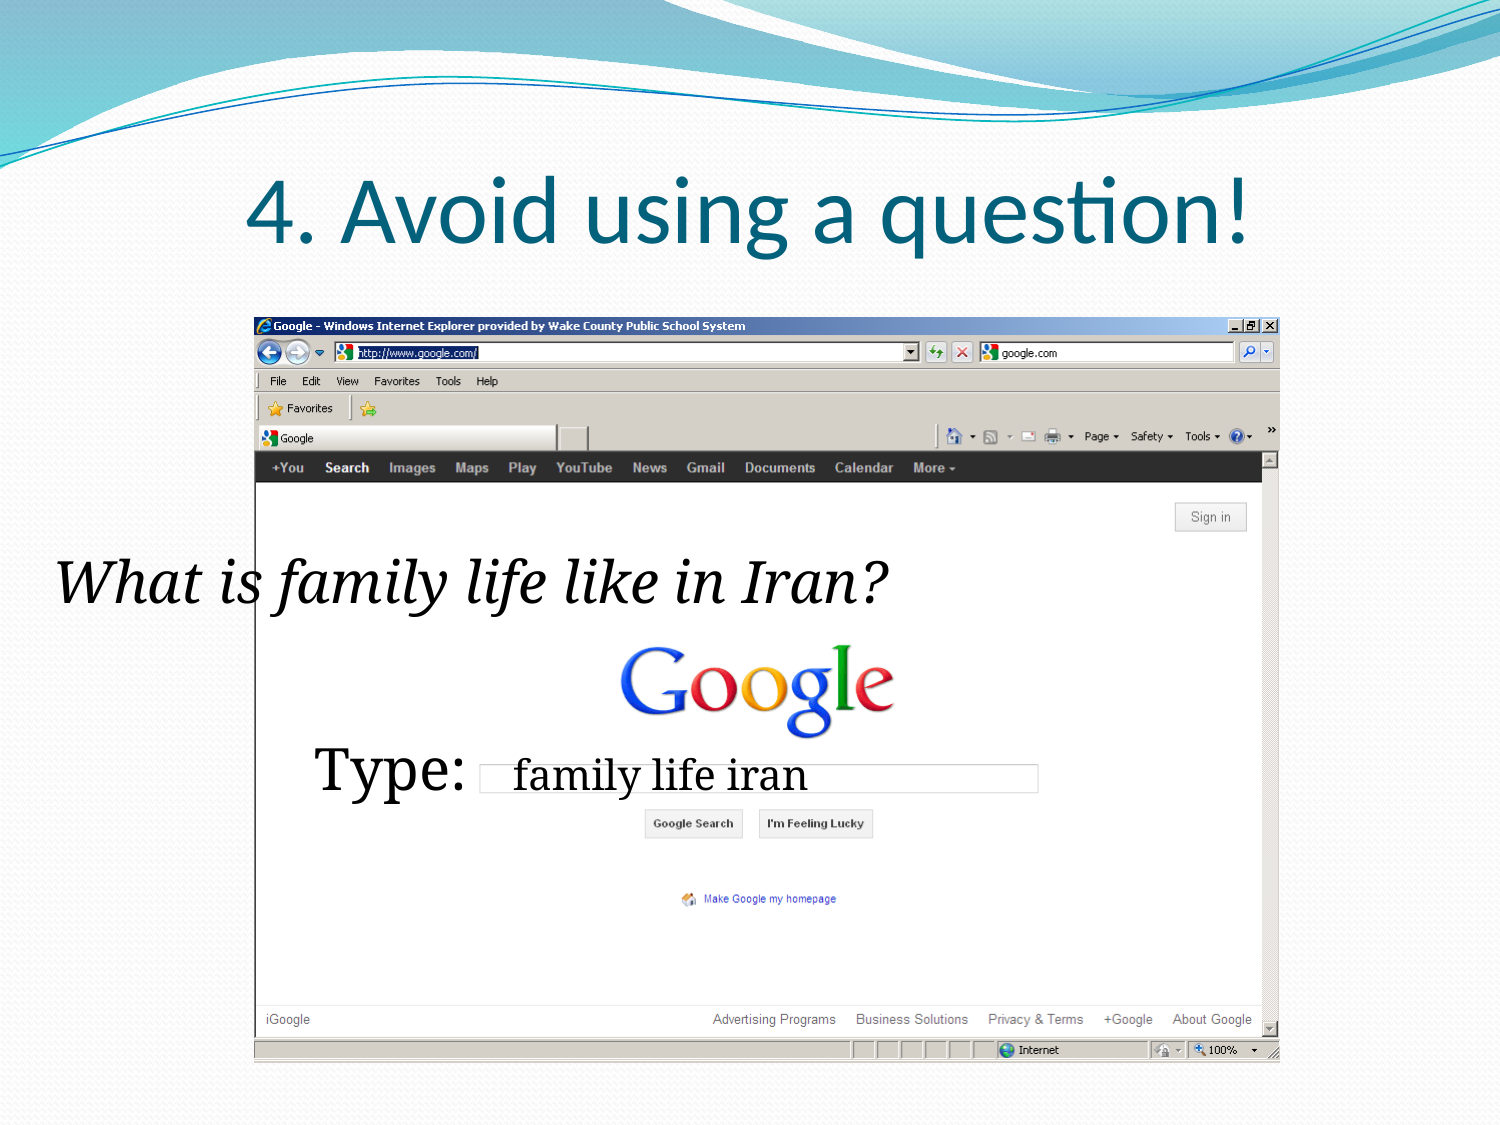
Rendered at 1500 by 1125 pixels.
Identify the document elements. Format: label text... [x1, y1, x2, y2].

title 4. Avoid using a question! [0, 137, 1500, 338]
text_box What is family life like in Iran? [37, 537, 247, 623]
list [254, 317, 1281, 1063]
